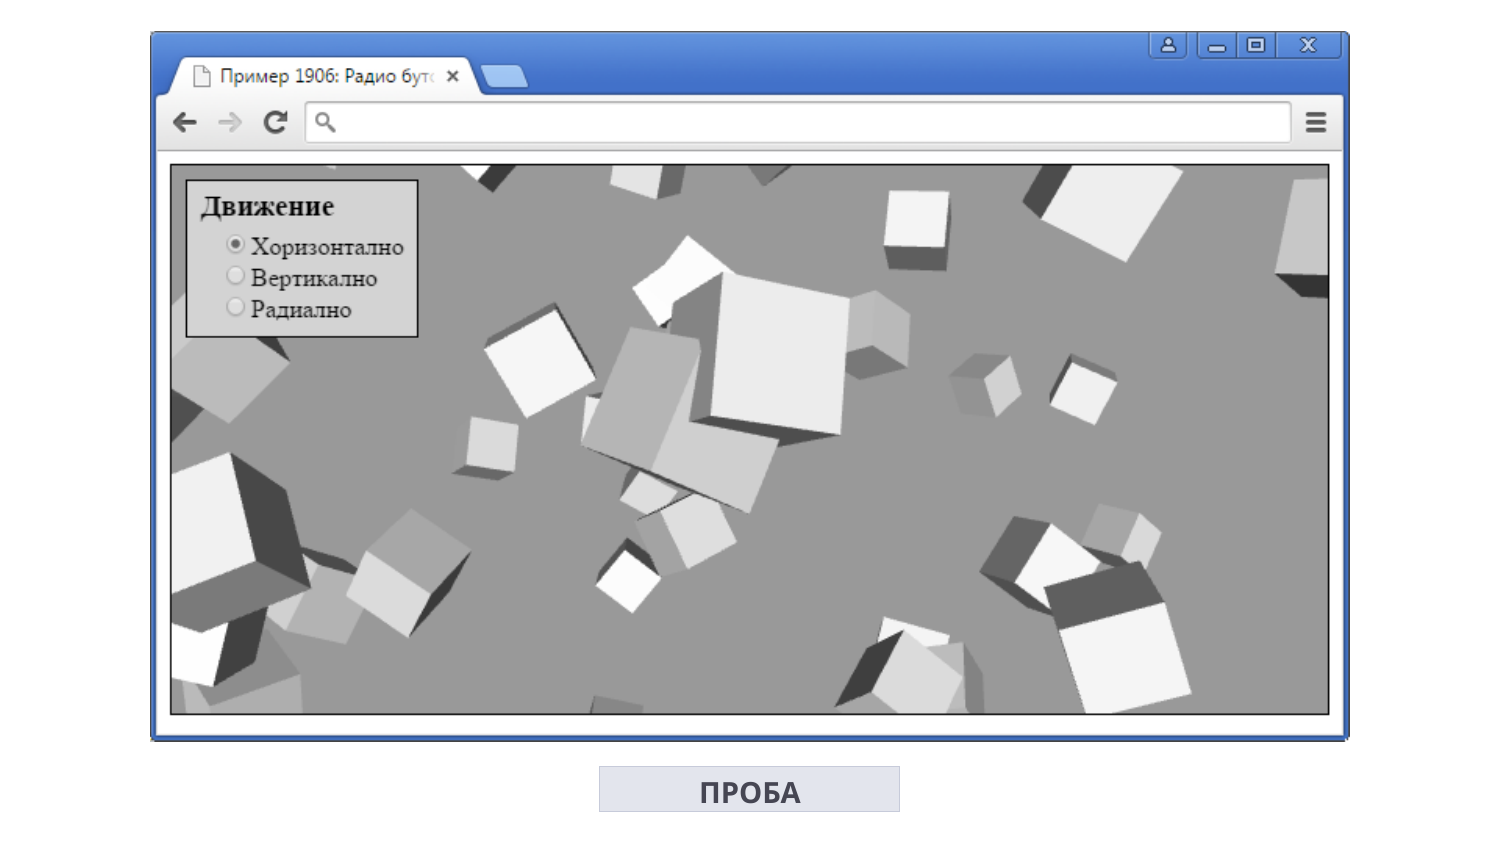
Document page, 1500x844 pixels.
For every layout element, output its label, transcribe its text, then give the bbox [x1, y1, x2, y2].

picture [149, 31, 1351, 742]
text_box ПРОБА [599, 766, 900, 812]
